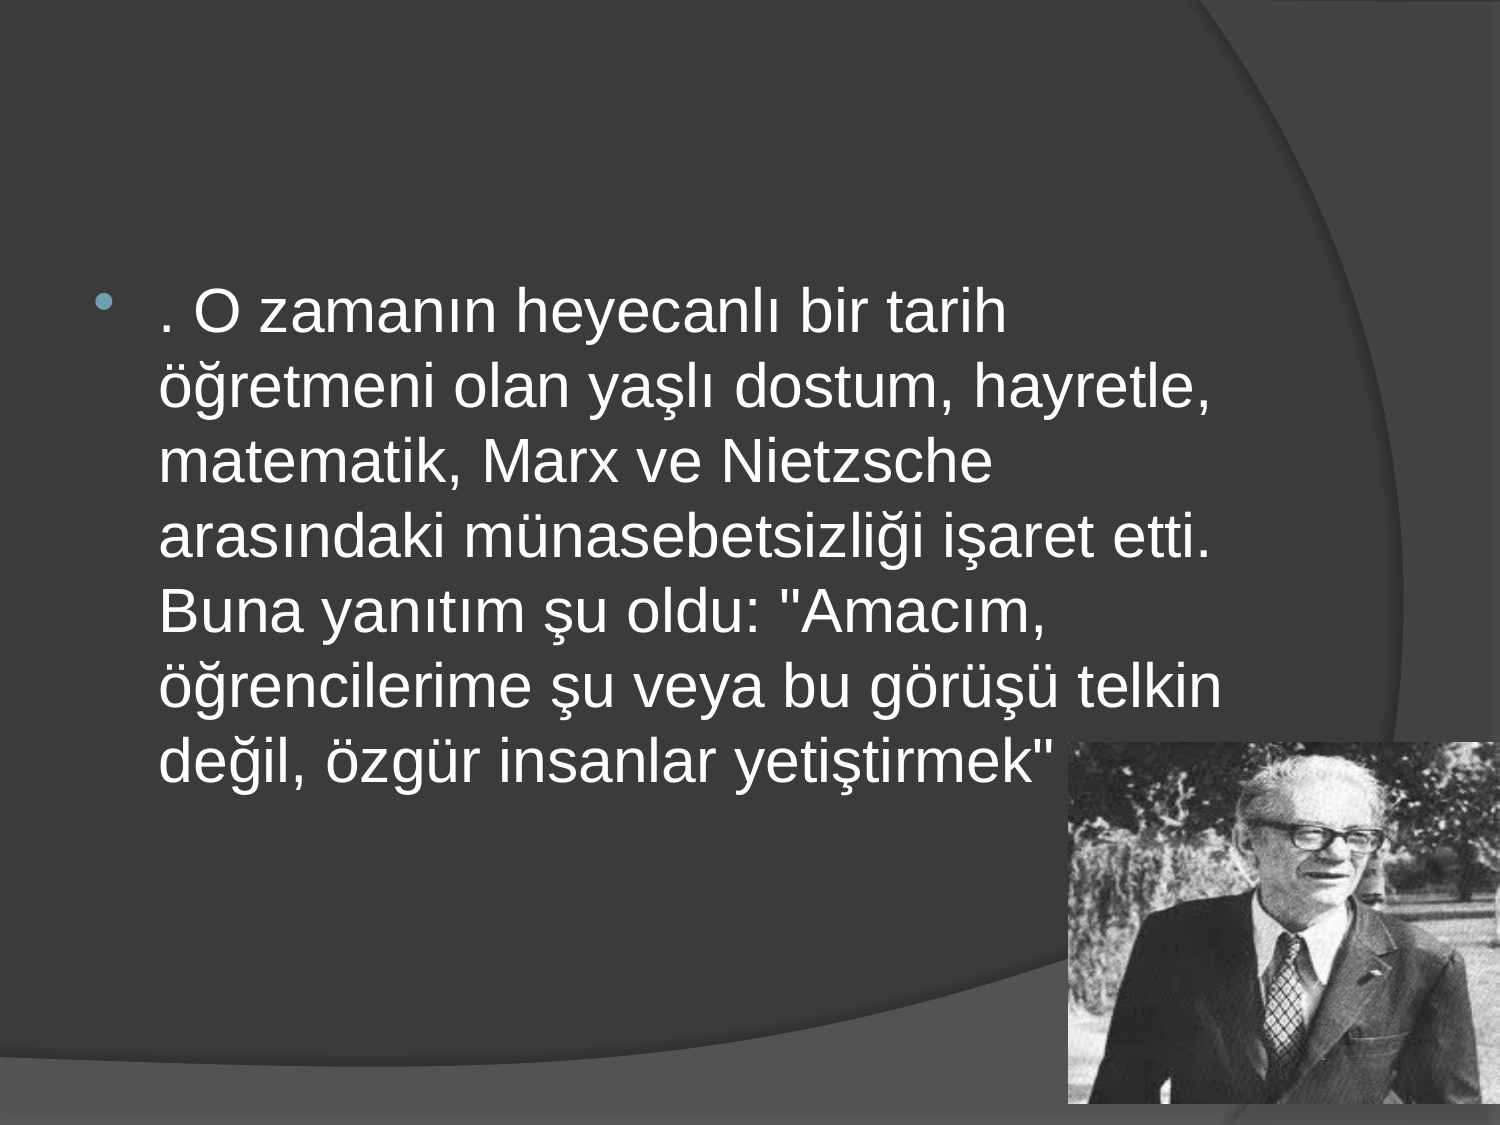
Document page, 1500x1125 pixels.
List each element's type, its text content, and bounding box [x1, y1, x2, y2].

list . O zamanın heyecanlı bir tarih öğretmeni olan yaşlı dostum, hayretle, matematik, Marx ve Nietzsche arasındaki münasebetsizliği işaret etti. Buna yanıtım şu oldu: "Amacım, öğrencilerime şu veya bu görüşü telkin değil, özgür insanlar yetiştirmek" [75, 262, 1300, 1005]
picture [1068, 742, 1500, 1105]
